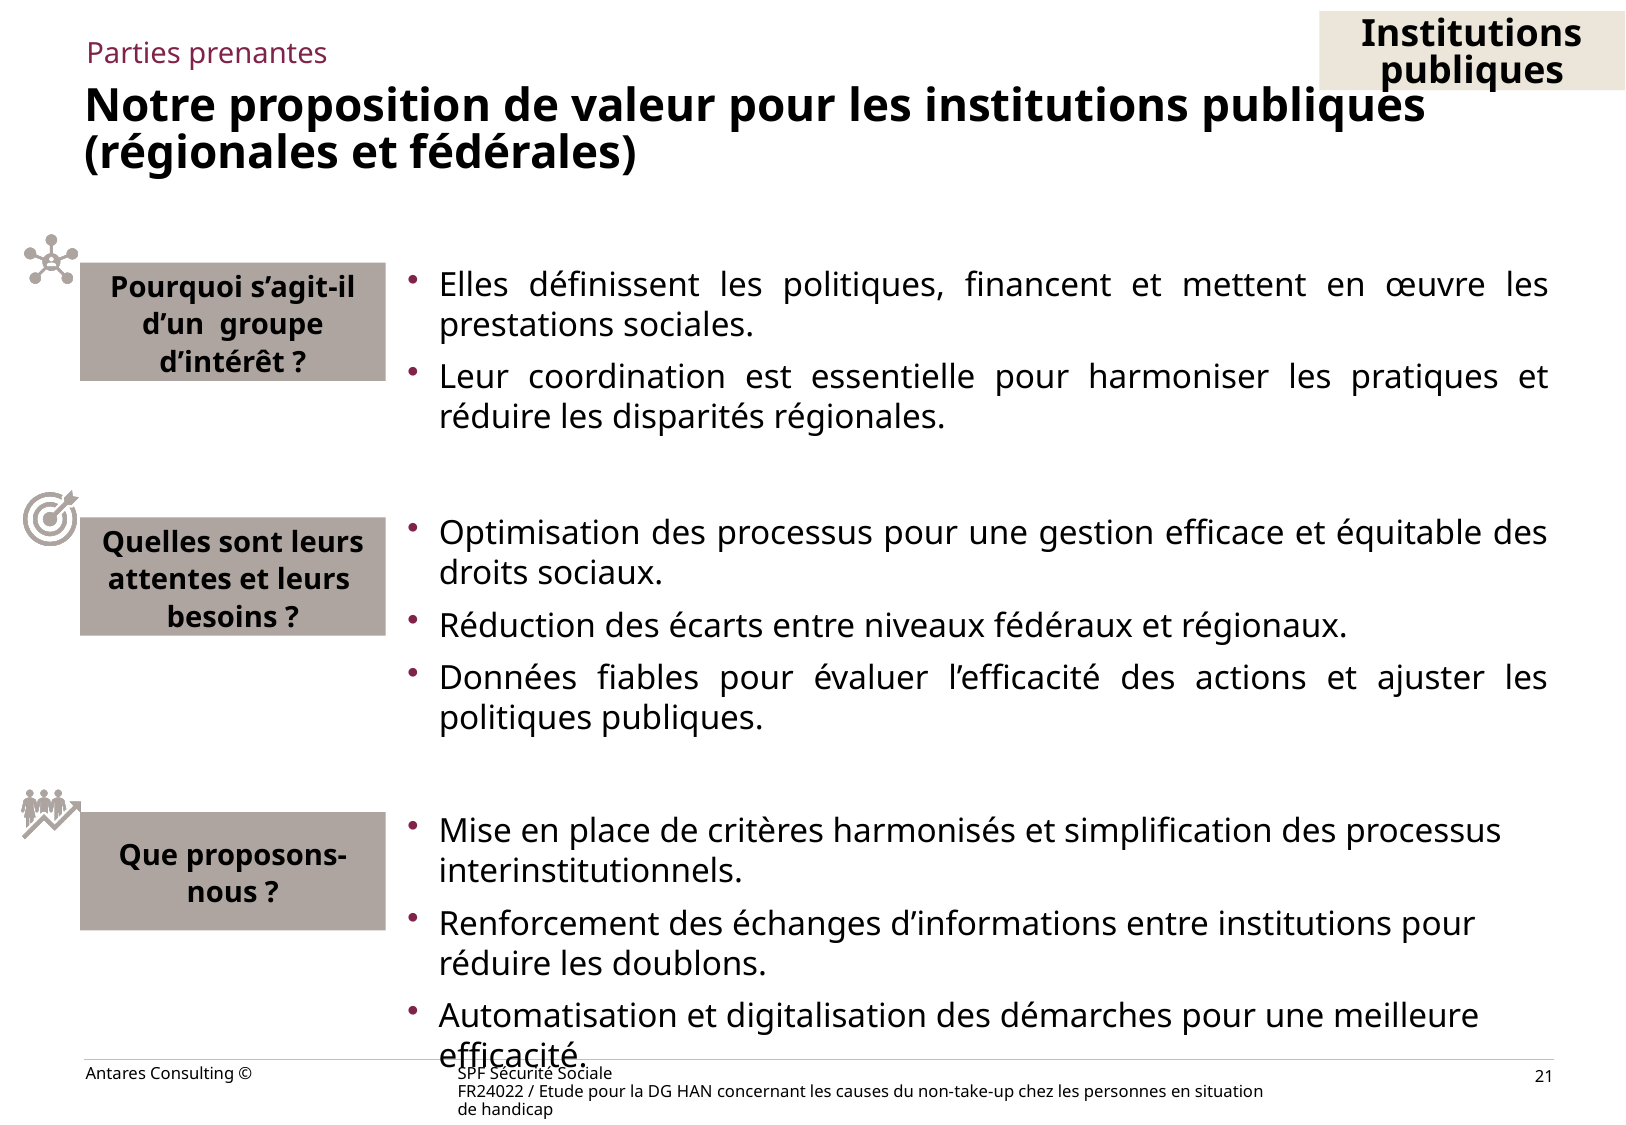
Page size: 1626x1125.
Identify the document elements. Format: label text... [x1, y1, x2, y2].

picture [17, 226, 85, 293]
list Elles définissent les politiques, financent et mettent en œuvre les prestations sociales. Leur coordination est essentielle pour harmoniser les pratiques et réduire les disparités régionales. [407, 263, 1551, 438]
text_box Que proposons-nous ? [80, 812, 386, 931]
text_box Quelles sont leurs attentes et leurs besoins ? [80, 517, 386, 636]
text_box Institutions publiques [1319, 11, 1625, 91]
text_box Optimisation des processus pour une gestion efficace et équitable des droits sociaux. Réduction des écarts entre niveaux fédéraux et régionaux. Données fiables pour évaluer l’efficacité des actions et ajuster les politiques publiques. [407, 511, 1550, 737]
title Notre proposition de valeur pour les institutions publiques (régionales et fédérales) [84, 82, 1550, 229]
text_box Pourquoi s’agit-il d’un groupe d’intérêt ? [80, 262, 386, 381]
text_box Parties prenantes [86, 38, 1522, 70]
picture [17, 483, 85, 552]
picture [17, 779, 85, 847]
text_box Mise en place de critères harmonisés et simplification des processus interinstitutionnels. Renforcement des échanges d’informations entre institutions pour réduire les doublons. Automatisation et digitalisation des démarches pour une meilleure efficacité. [407, 809, 1551, 1075]
